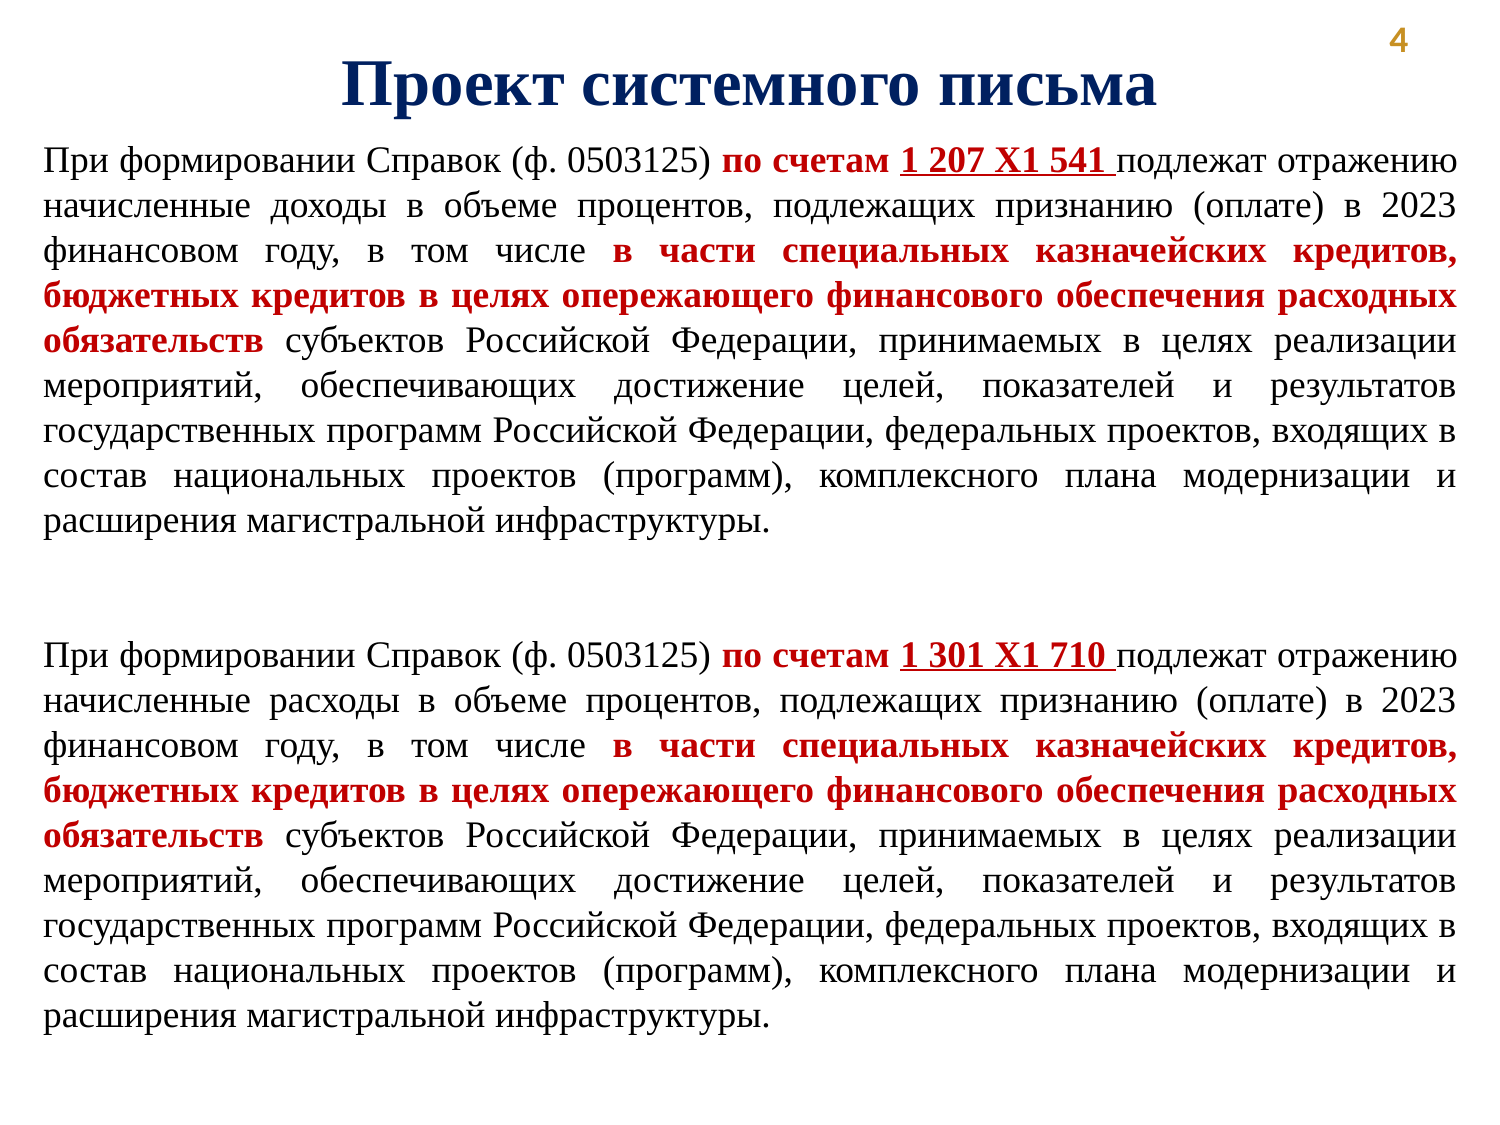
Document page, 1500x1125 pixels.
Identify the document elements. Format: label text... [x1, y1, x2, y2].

slide_number 4 [1374, 8, 1474, 68]
text_box Проект системного письма [301, 31, 1200, 127]
text_box При формировании Справок (ф. 0503125) по счетам 1 207 Х1 541 подлежат отражению начисленные доходы в объеме процентов, подлежащих признанию (оплате) в 2023 финансовом году, в том числе в части специальных казначейских кредитов, бюджетных кредитов в целях опережающего финансового обеспечения расходных обязательств субъектов Российской Федерации, принимаемых в целях реализации мероприятий, обеспечивающих достижение целей, показателей и результатов государственных программ Российской Федерации, федеральных проектов, входящих в состав национальных проектов (программ), комплексного плана модернизации и расширения магистральной инфраструктуры. При формировании Справок (ф. 0503125) по счетам 1 301 Х1 710 подлежат отражению начисленные расходы в объеме процентов, подлежащих признанию (оплате) в 2023 финансовом году, в том числе в части специальных казначейских кредитов, бюджетных кредитов в целях опережающего финансового обеспечения расходных обязательств субъектов Российской Федерации, принимаемых в целях реализации мероприятий, обеспечивающих достижение целей, показателей и результатов государственных программ Российской Федерации, федеральных проектов, входящих в состав национальных проектов (программ), комплексного плана модернизации и расширения магистральной инфраструктуры. [28, 127, 1473, 1043]
